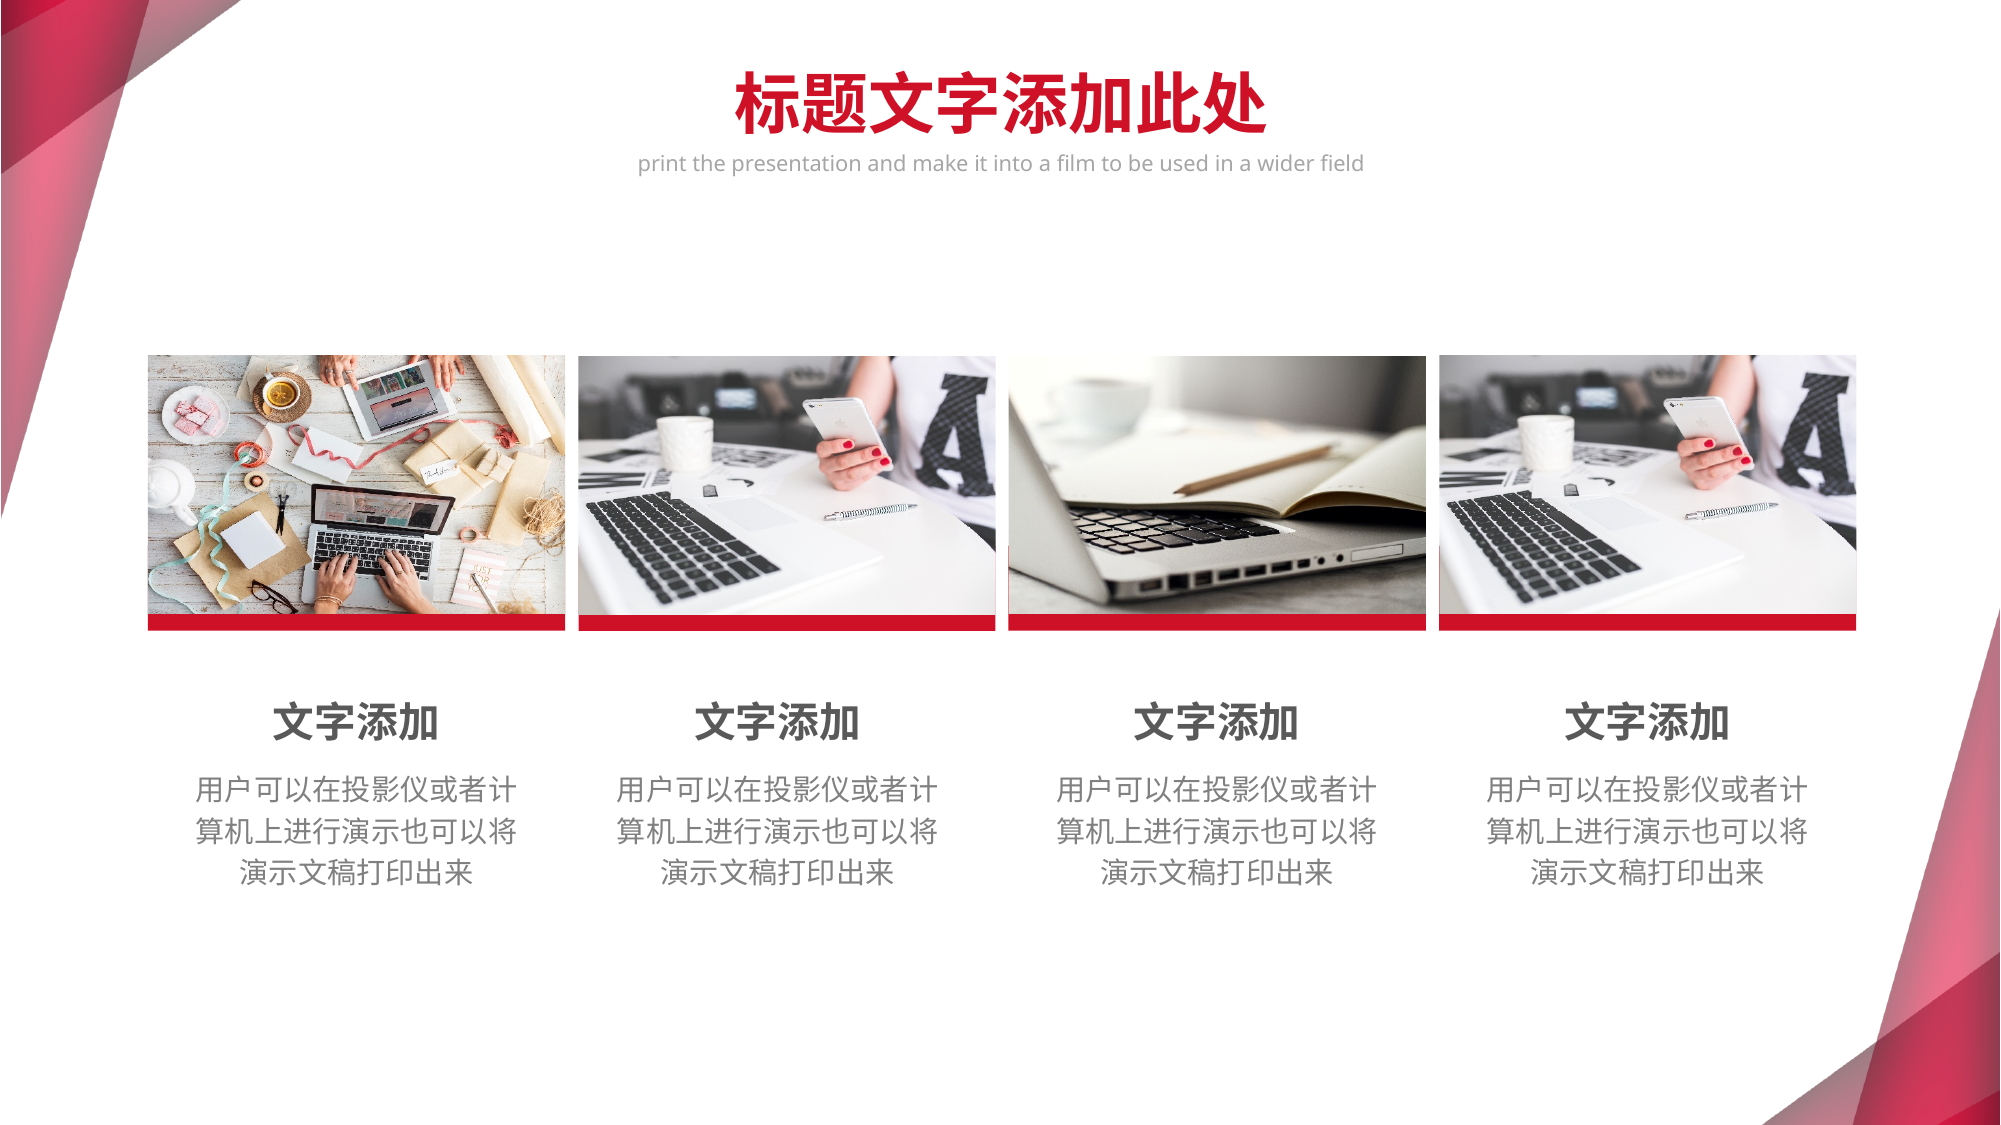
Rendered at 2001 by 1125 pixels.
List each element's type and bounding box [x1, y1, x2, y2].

picture [1439, 355, 1999, 1125]
text_box [1463, 678, 1832, 896]
picture [2, 0, 566, 614]
picture [578, 356, 996, 615]
text_box [544, 54, 1459, 185]
text_box [1033, 678, 1401, 896]
text_box [593, 678, 962, 896]
text_box [147, 545, 1857, 631]
text_box [172, 678, 541, 896]
picture [1008, 356, 1426, 614]
